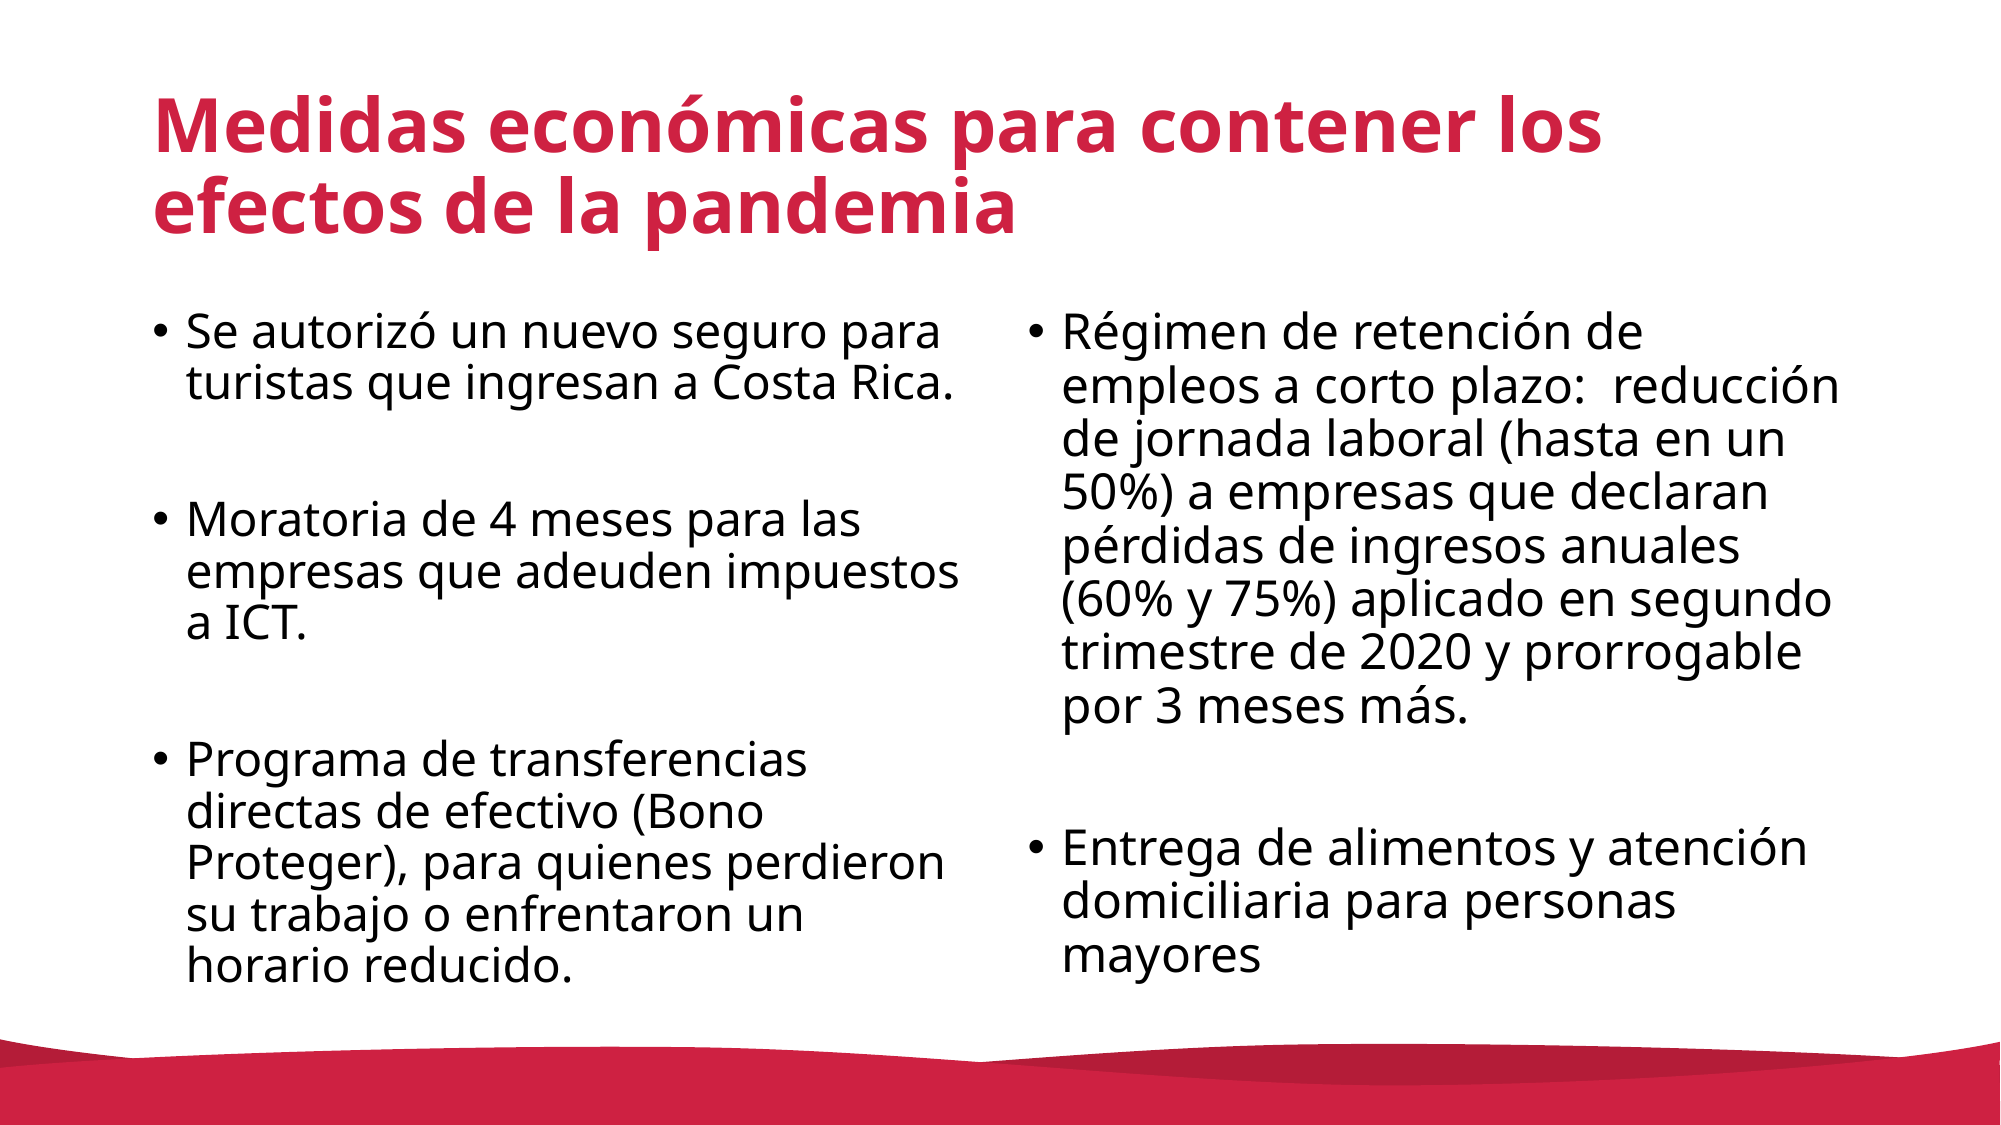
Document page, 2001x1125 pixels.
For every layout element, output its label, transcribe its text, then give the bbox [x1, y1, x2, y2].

list Se autorizó un nuevo seguro para turistas que ingresan a Costa Rica. Moratoria de 4 meses para las empresas que adeuden impuestos a ICT. Programa de transferencias directas de efectivo (Bono Proteger), para quienes perdieron su trabajo o enfrentaron un horario reducido. [137, 299, 988, 1014]
title Medidas económicas para contener los efectos de la pandemia [137, 59, 1863, 278]
list Régimen de retención de empleos a corto plazo: reducción de jornada laboral (hasta en un 50%) a empresas que declaran pérdidas de ingresos anuales (60% y 75%) aplicado en segundo trimestre de 2020 y prorrogable por 3 meses más. Entrega de alimentos y atención domiciliaria para personas mayores [1012, 299, 1863, 1014]
